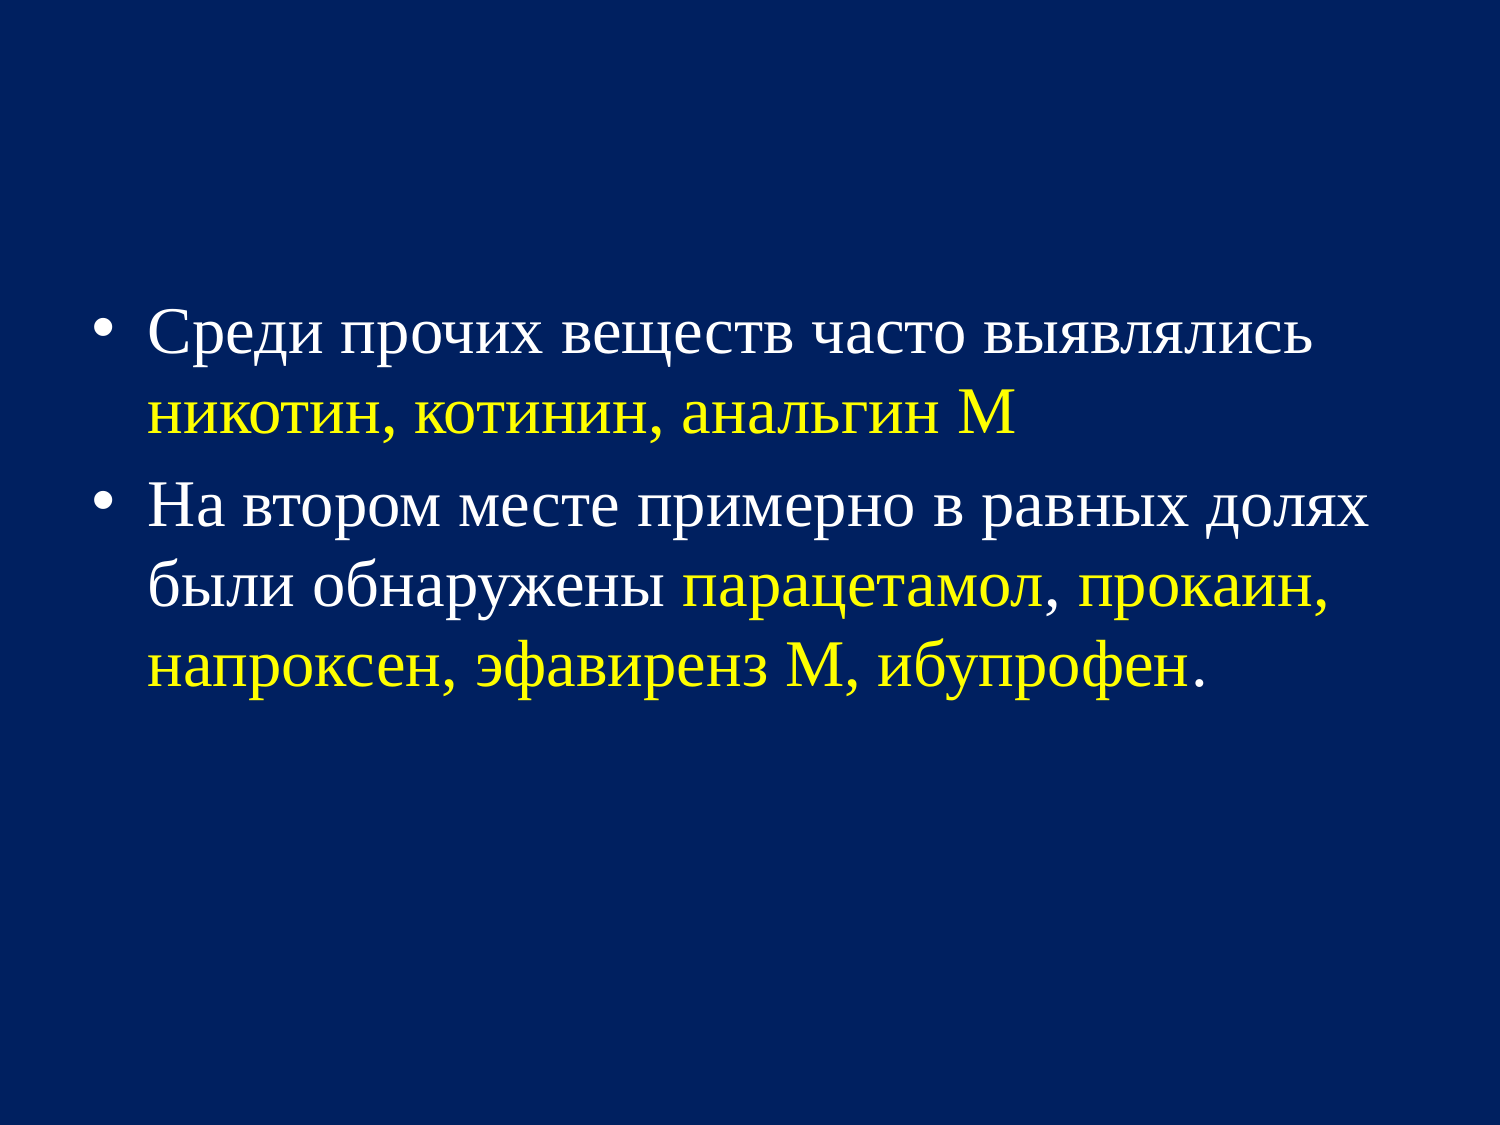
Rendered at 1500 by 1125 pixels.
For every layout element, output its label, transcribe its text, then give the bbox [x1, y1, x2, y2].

list Среди прочих веществ часто выявлялись никотин, котинин, анальгин М На втором месте примерно в равных долях были обнаружены парацетамол, прокаин, напроксен, эфавиренз М, ибупрофен. [76, 278, 1427, 882]
